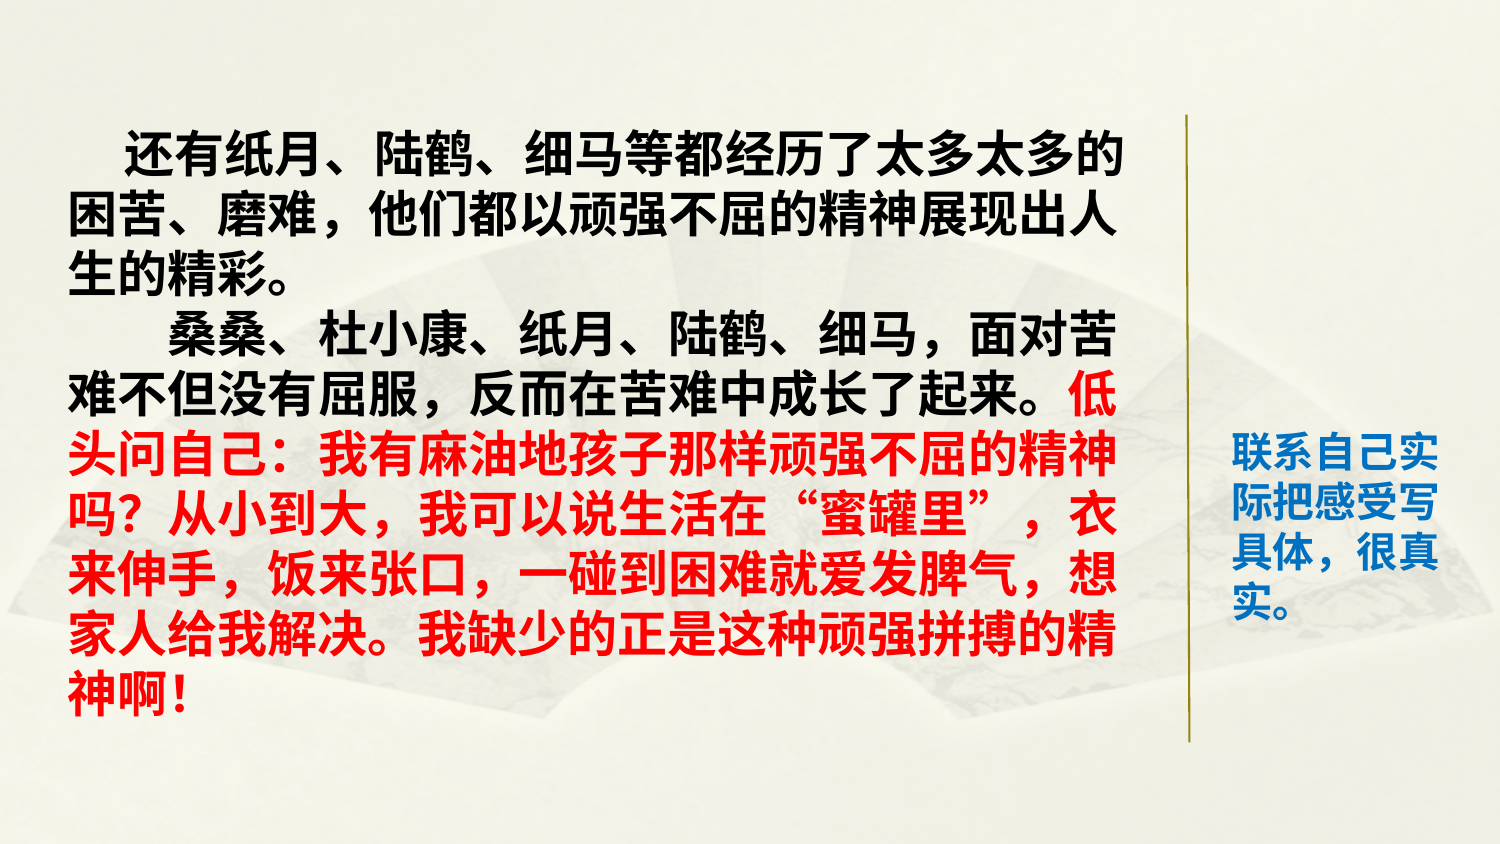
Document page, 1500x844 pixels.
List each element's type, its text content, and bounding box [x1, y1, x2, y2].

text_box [1185, 114, 1190, 743]
text_box 联系自己实际把感受写具体，很真实。 [1216, 418, 1459, 633]
text_box 还有纸月、陆鹤、细马等都经历了太多太多的困苦、磨难，他们都以顽强不屈的精神展现出人生的精彩。 桑桑、杜小康、纸月、陆鹤、细马，面对苦难不但没有屈服，反而在苦难中成长了起来。低头问自己：我有麻油地孩子那样顽强不屈的精神吗？从小到大，我可以说生活在“蜜罐里”，衣来伸手，饭来张口，一碰到困难就爱发脾气，想家人给我解决。我缺少的正是这种顽强拼搏的精神啊！ [53, 114, 1169, 730]
